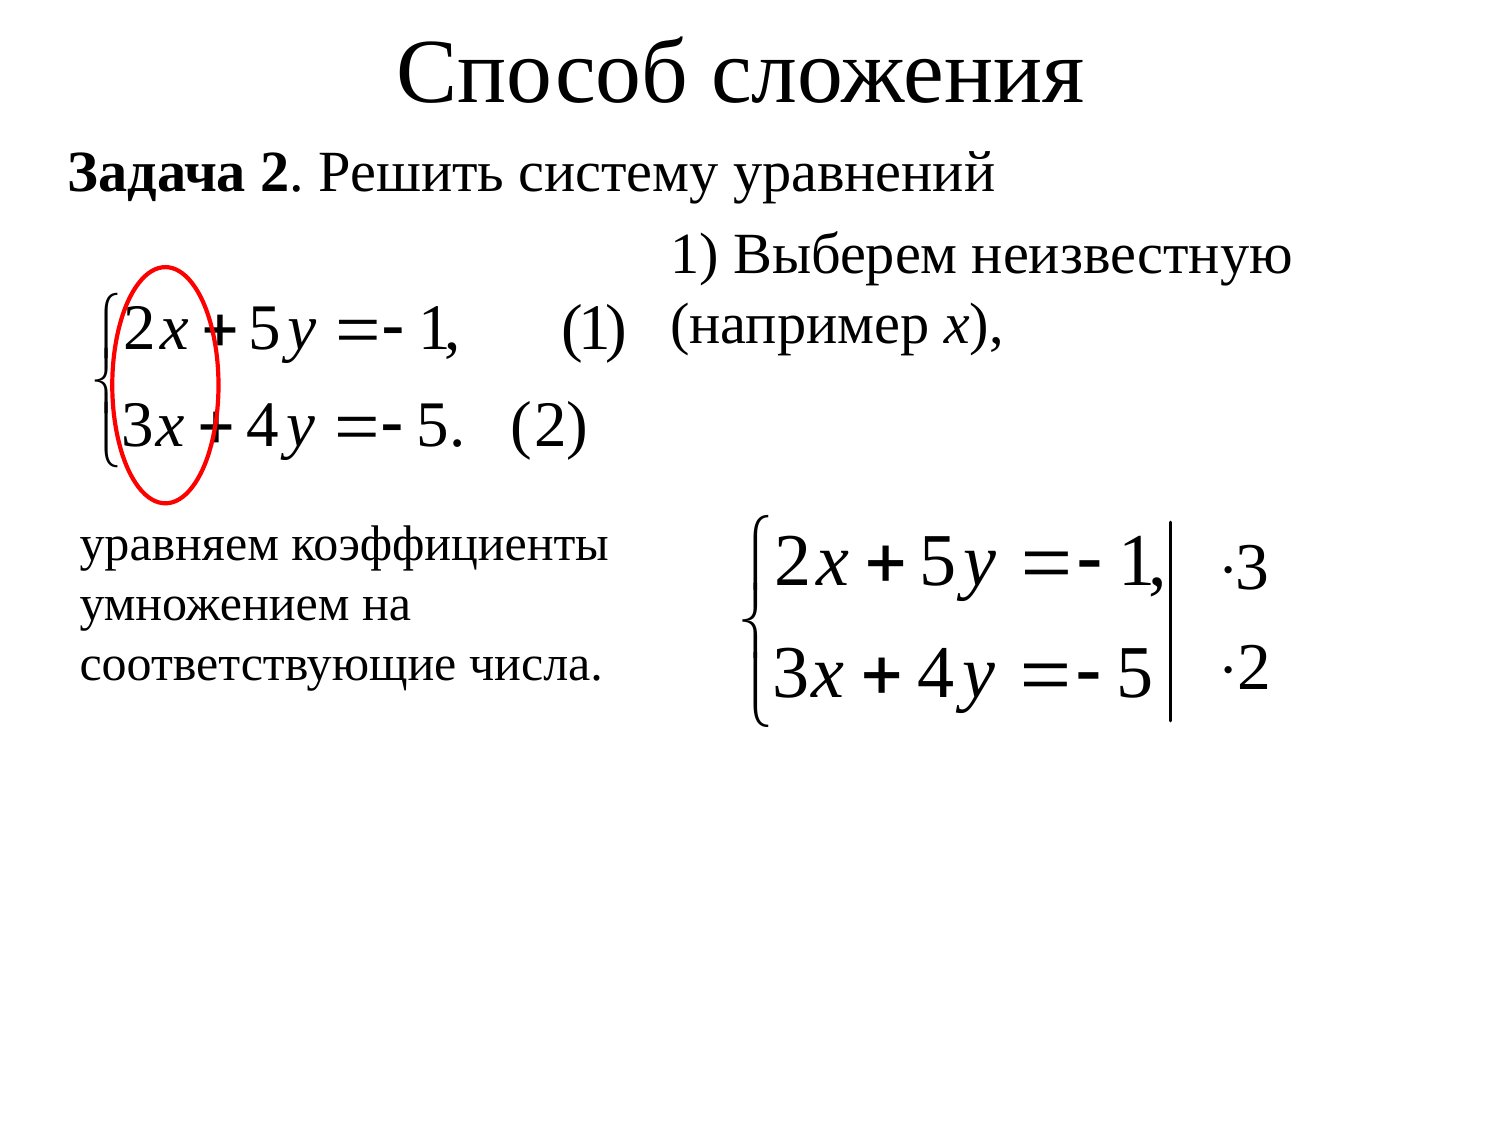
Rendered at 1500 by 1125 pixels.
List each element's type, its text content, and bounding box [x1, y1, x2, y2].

text_box 1) Выберем неизвестную (например x), [655, 211, 1447, 363]
title Способ сложения [53, 1, 1429, 125]
text_box [136, 488, 195, 503]
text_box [1202, 526, 1282, 706]
text_box Задача 2. Решить систему уравнений [53, 125, 1447, 211]
text_box [141, 265, 190, 277]
text_box уравняем коэффициенты умножением на соответствующие числа. [64, 503, 723, 699]
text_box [726, 503, 1190, 740]
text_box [79, 278, 641, 480]
